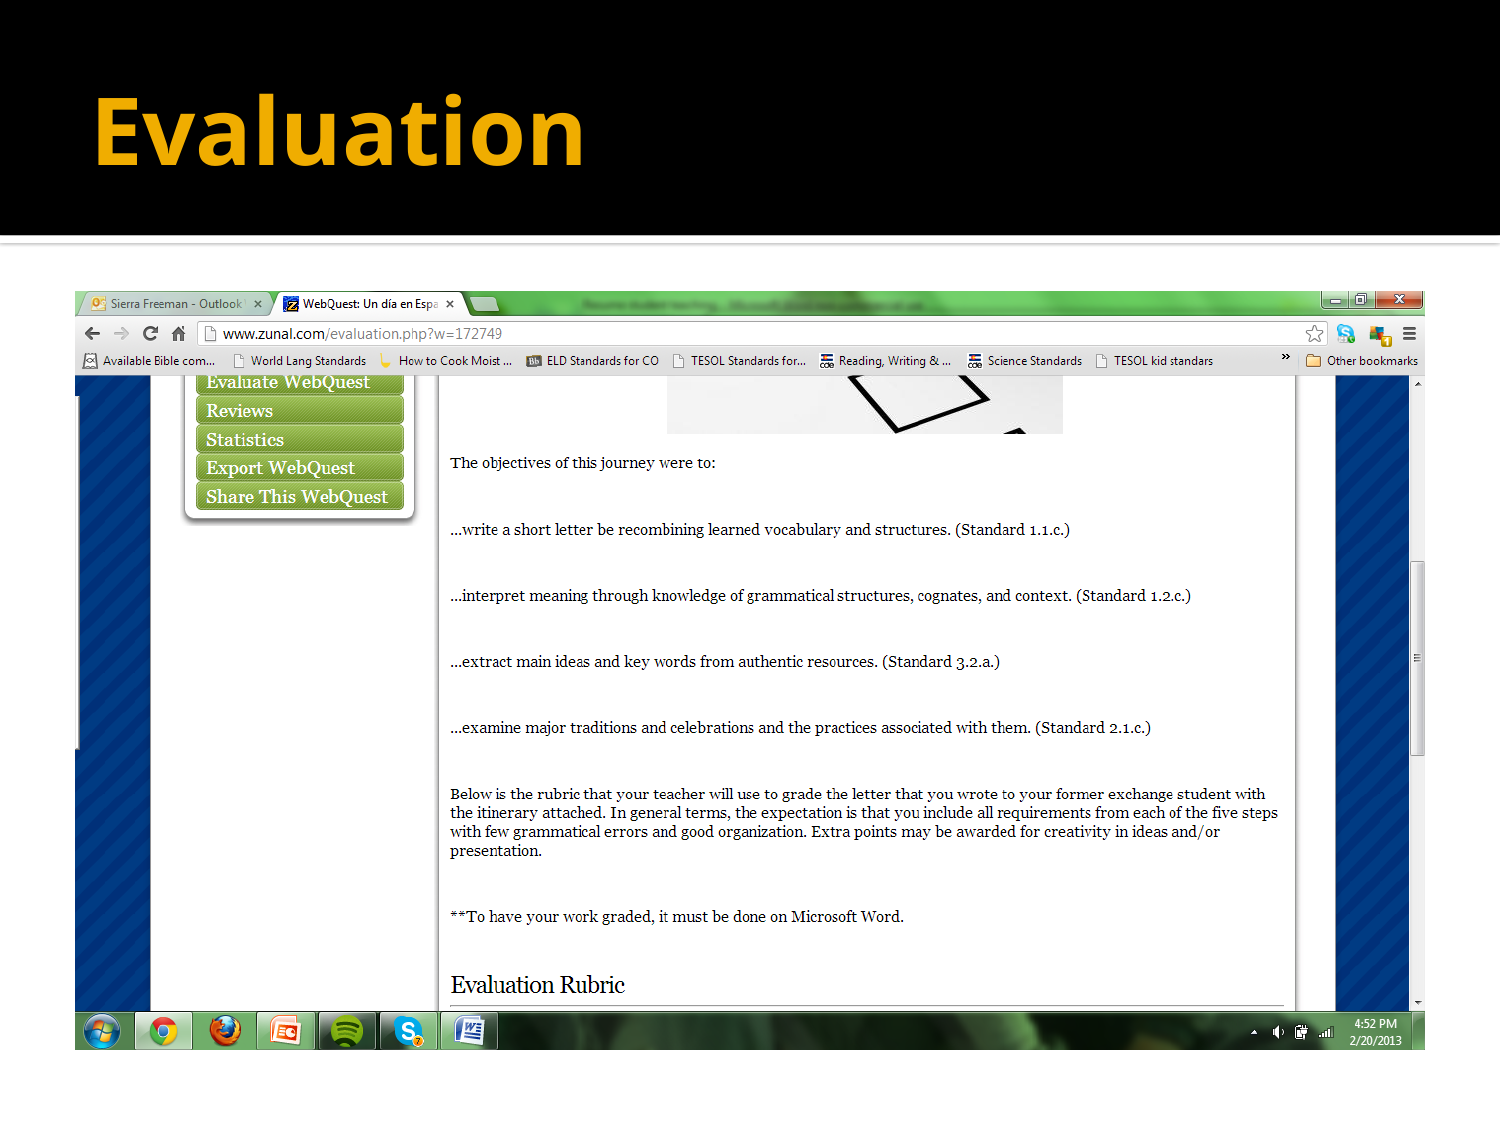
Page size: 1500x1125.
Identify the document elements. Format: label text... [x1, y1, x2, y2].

title Evaluation [75, 25, 1425, 231]
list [75, 291, 1425, 1050]
